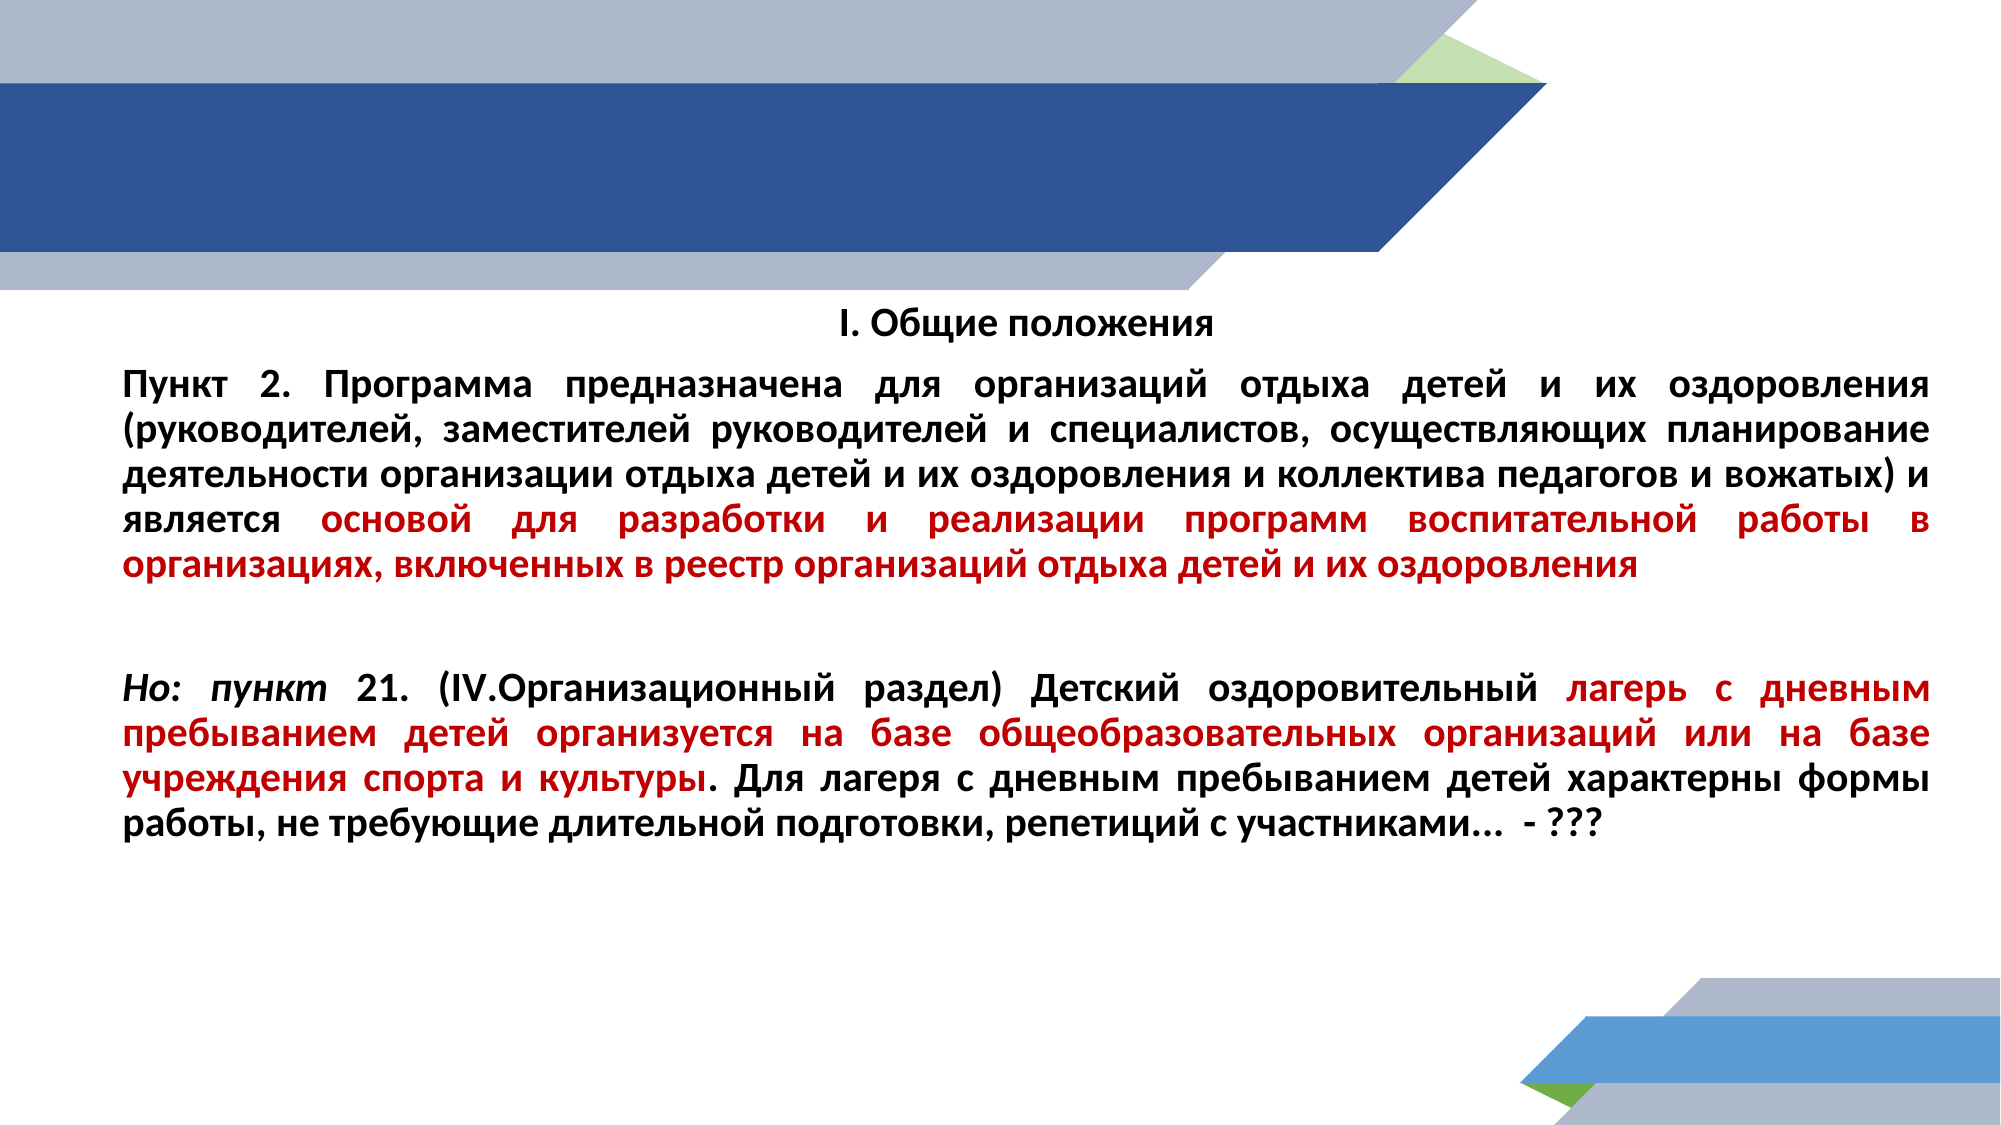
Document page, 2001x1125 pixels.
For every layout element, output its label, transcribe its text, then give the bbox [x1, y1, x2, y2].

list I. Общие положения Пункт 2. Программа предназначена для организаций отдыха детей и их оздоровления (руководителей, заместителей руководителей и специалистов, осуществляющих планирование деятельности организации отдыха детей и их оздоровления и коллектива педагогов и вожатых) и является основой для разработки и реализации программ воспитательной работы в организациях, включенных в реестр организаций отдыха детей и их оздоровления Но: пункт 21. (IV.Организационный раздел) Детский оздоровительный лагерь с дневным пребыванием детей организуется на базе общеобразовательных организаций или на базе учреждения спорта и культуры. Для лагеря с дневным пребыванием детей характерны формы работы, не требующие длительной подготовки, репетиций с участниками... - ??? [85, 208, 1947, 1093]
